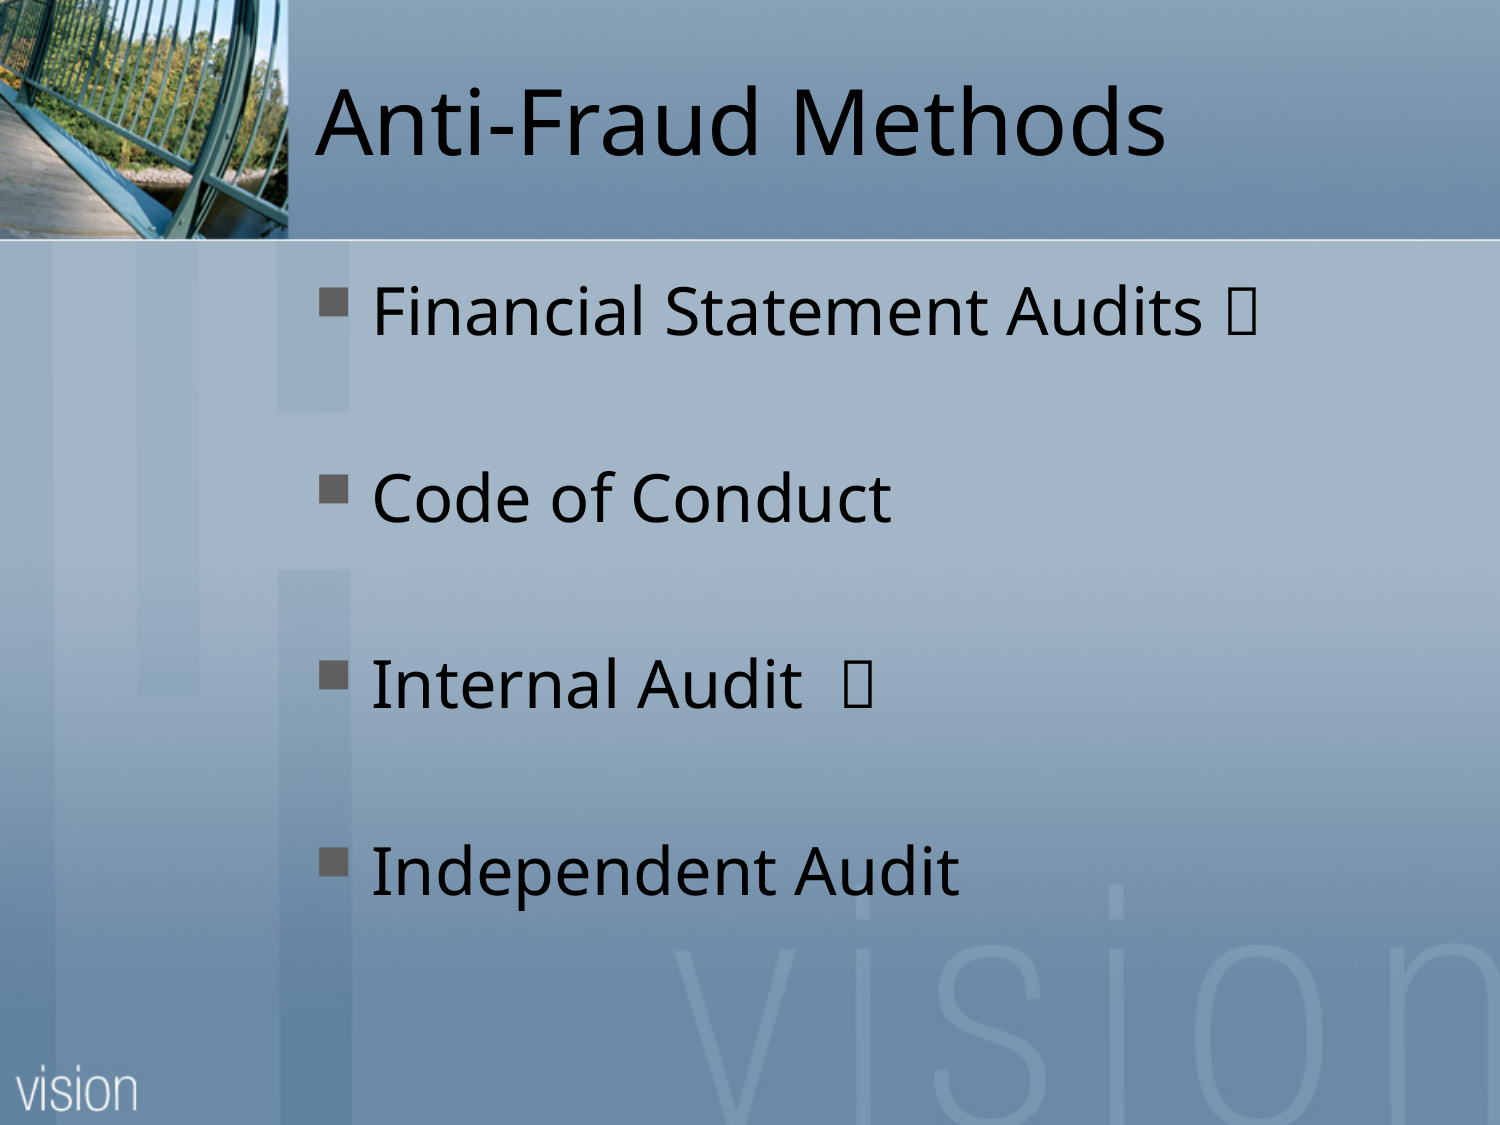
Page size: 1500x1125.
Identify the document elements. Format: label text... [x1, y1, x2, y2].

list Financial Statement Audits  Code of Conduct Internal Audit  Independent Audit [299, 261, 1462, 1095]
title Anti-Fraud Methods [299, 30, 1462, 207]
picture [0, 0, 1500, 1125]
